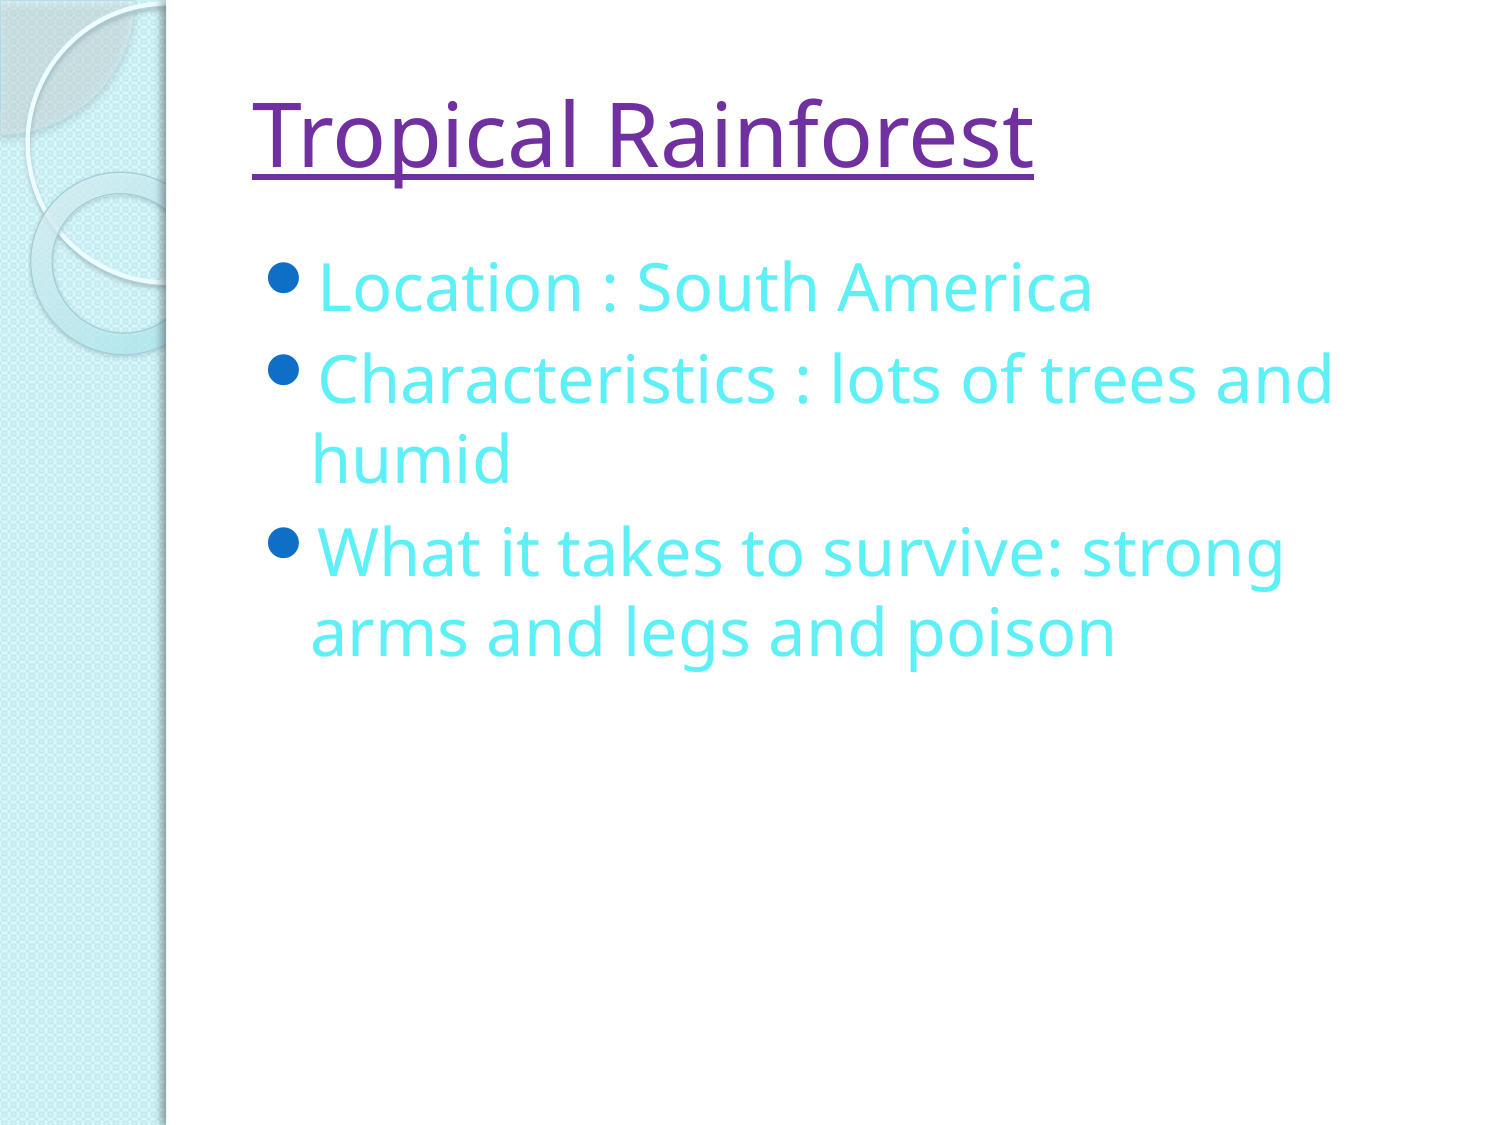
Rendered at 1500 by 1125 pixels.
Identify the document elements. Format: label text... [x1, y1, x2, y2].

title Tropical Rainforest [237, 37, 1468, 225]
list Location : South America Characteristics : lots of trees and humid What it takes to survive: strong arms and legs and poison [235, 237, 1466, 1025]
